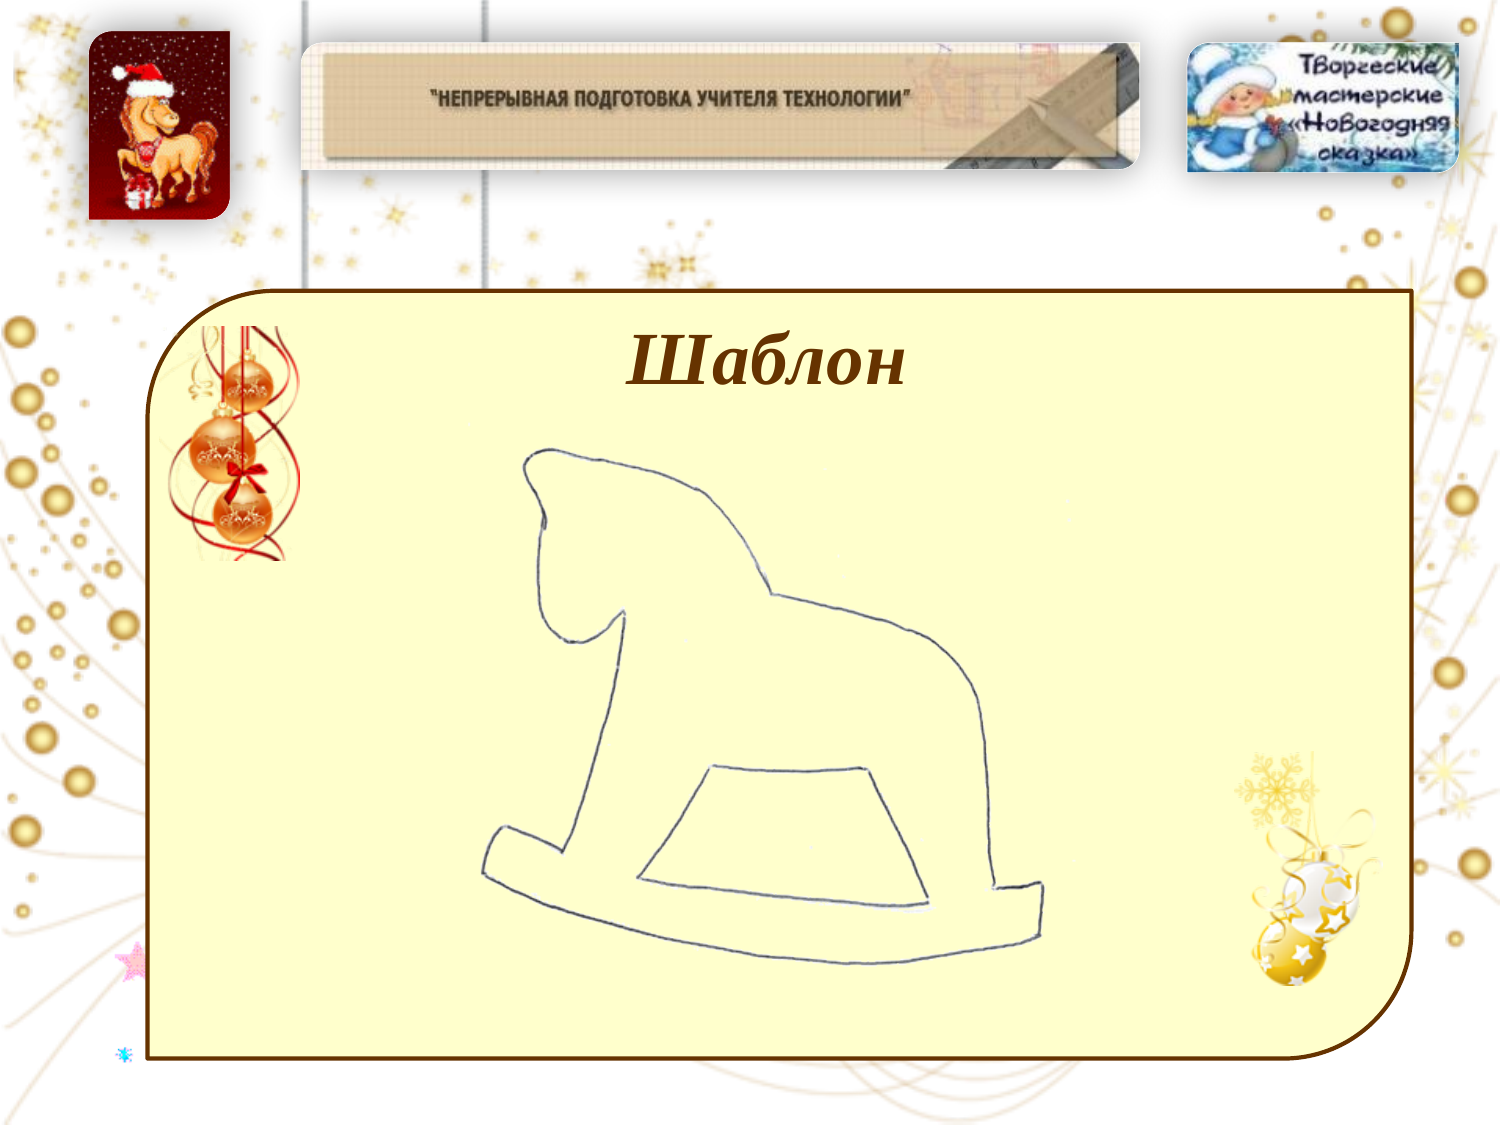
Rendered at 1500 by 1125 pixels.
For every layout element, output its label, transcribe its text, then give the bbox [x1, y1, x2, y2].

text_box Шаблон [611, 302, 923, 408]
text_box [145, 288, 1414, 1061]
picture [0, 0, 1500, 1125]
